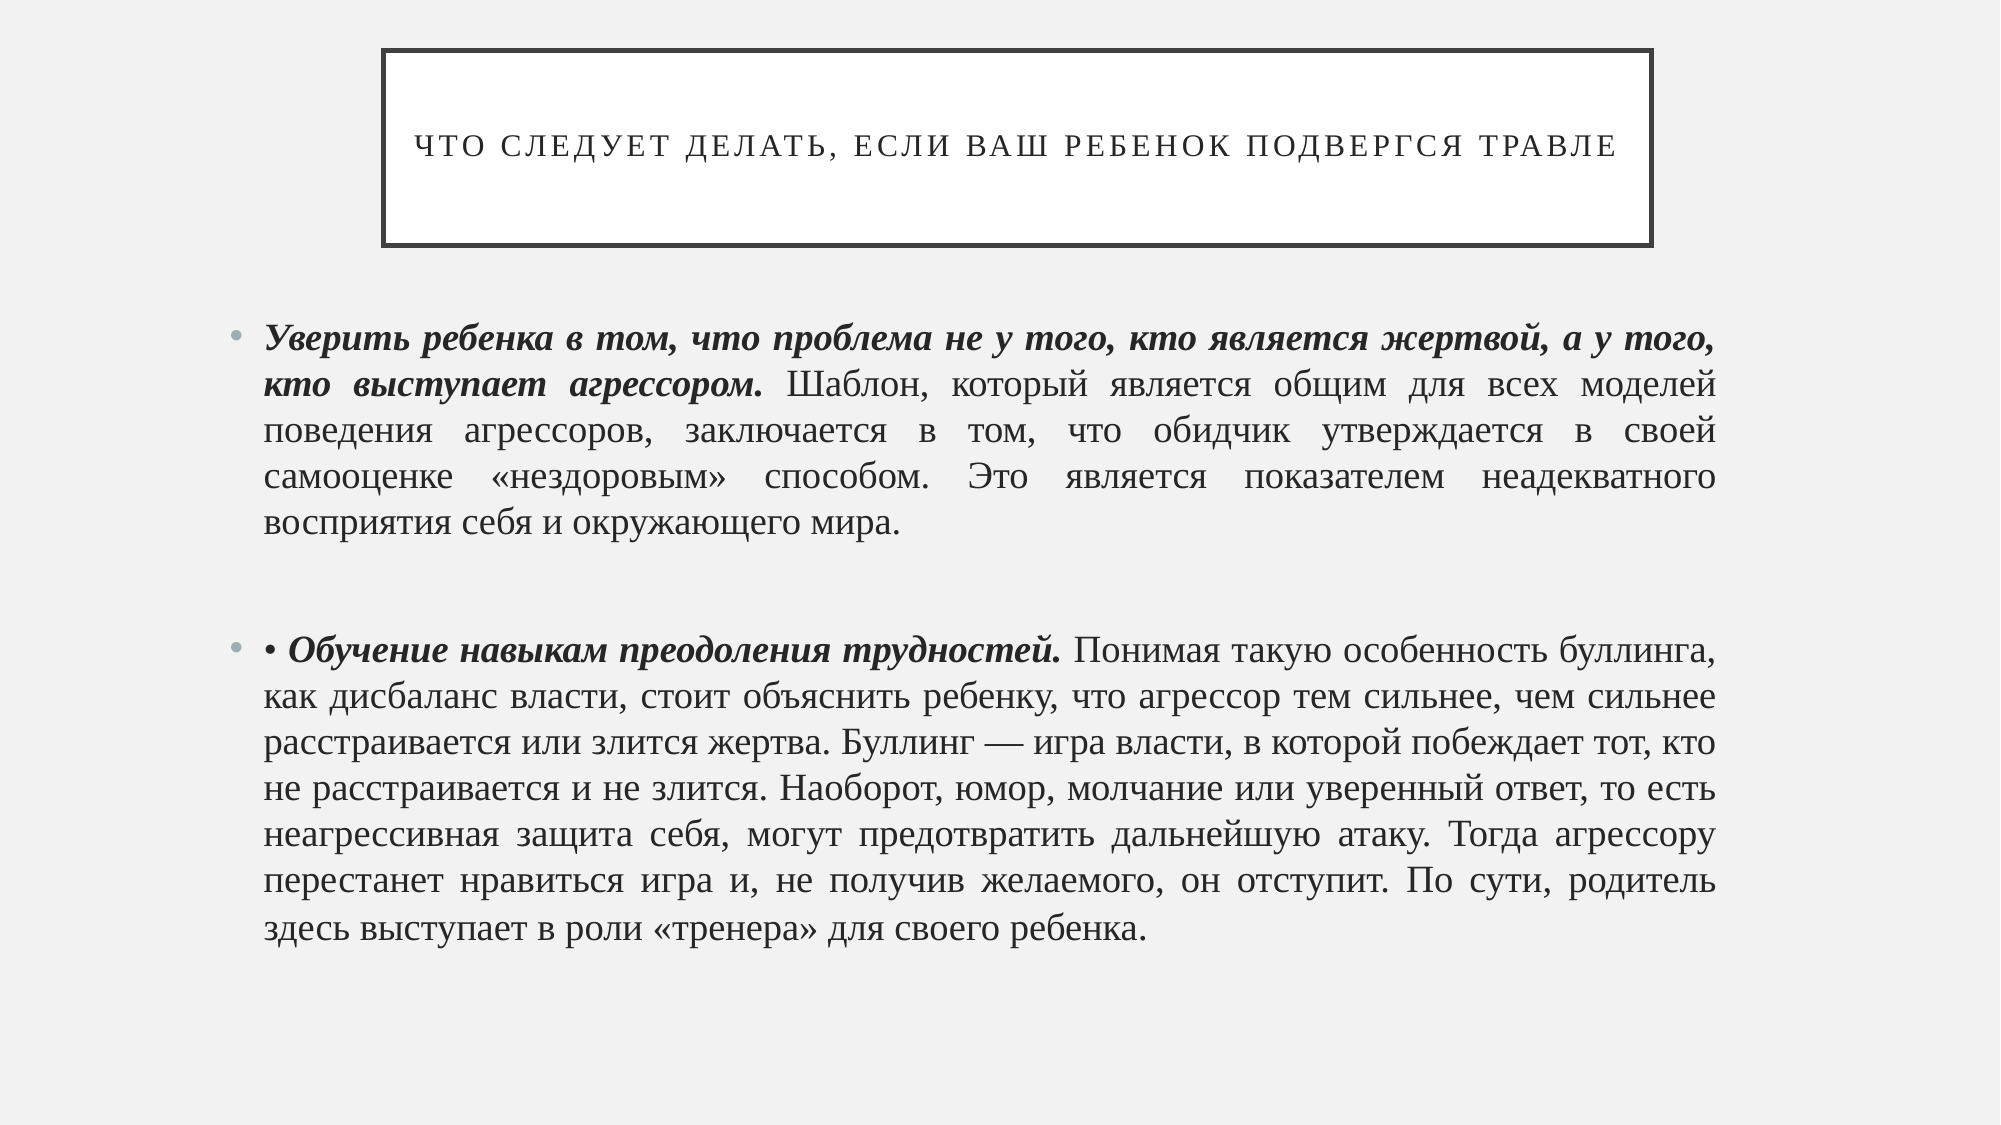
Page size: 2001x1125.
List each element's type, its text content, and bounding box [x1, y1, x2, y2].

list Уверить ребенка в том, что проблема не у того, кто является жертвой, а у того, кто выступает агрессором. Шаблон, который является общим для всех моделей поведения агрессоров, заключается в том, что обидчик утверждается в своей самооценке «нездоровым» способом. Это является показателем неадекватного восприятия себя и окружающего мира. • Обучение навыкам преодоления трудностей. Понимая такую особенность буллинга, как дисбаланс власти, стоит объяснить ребенку, что агрессор тем сильнее, чем сильнее расстраивается или злится жертва. Буллинг — игра власти, в которой побеждает тот, кто не расстраивается и не злится. Наоборот, юмор, молчание или уверенный ответ, то есть неагрессивная защита себя, могут предотвратить дальнейшую атаку. Тогда агрессору перестанет нравиться игра и, не получив желаемого, он отступит. По сути, родитель здесь выступает в роли «тренера» для своего ребенка. [214, 304, 1732, 1007]
title ЧТО СЛЕДУЕТ ДЕЛАТЬ, ЕСЛИ ВАШ РЕБЕНОК ПОДВЕРГСЯ ТРАВЛЕ [381, 48, 1654, 248]
